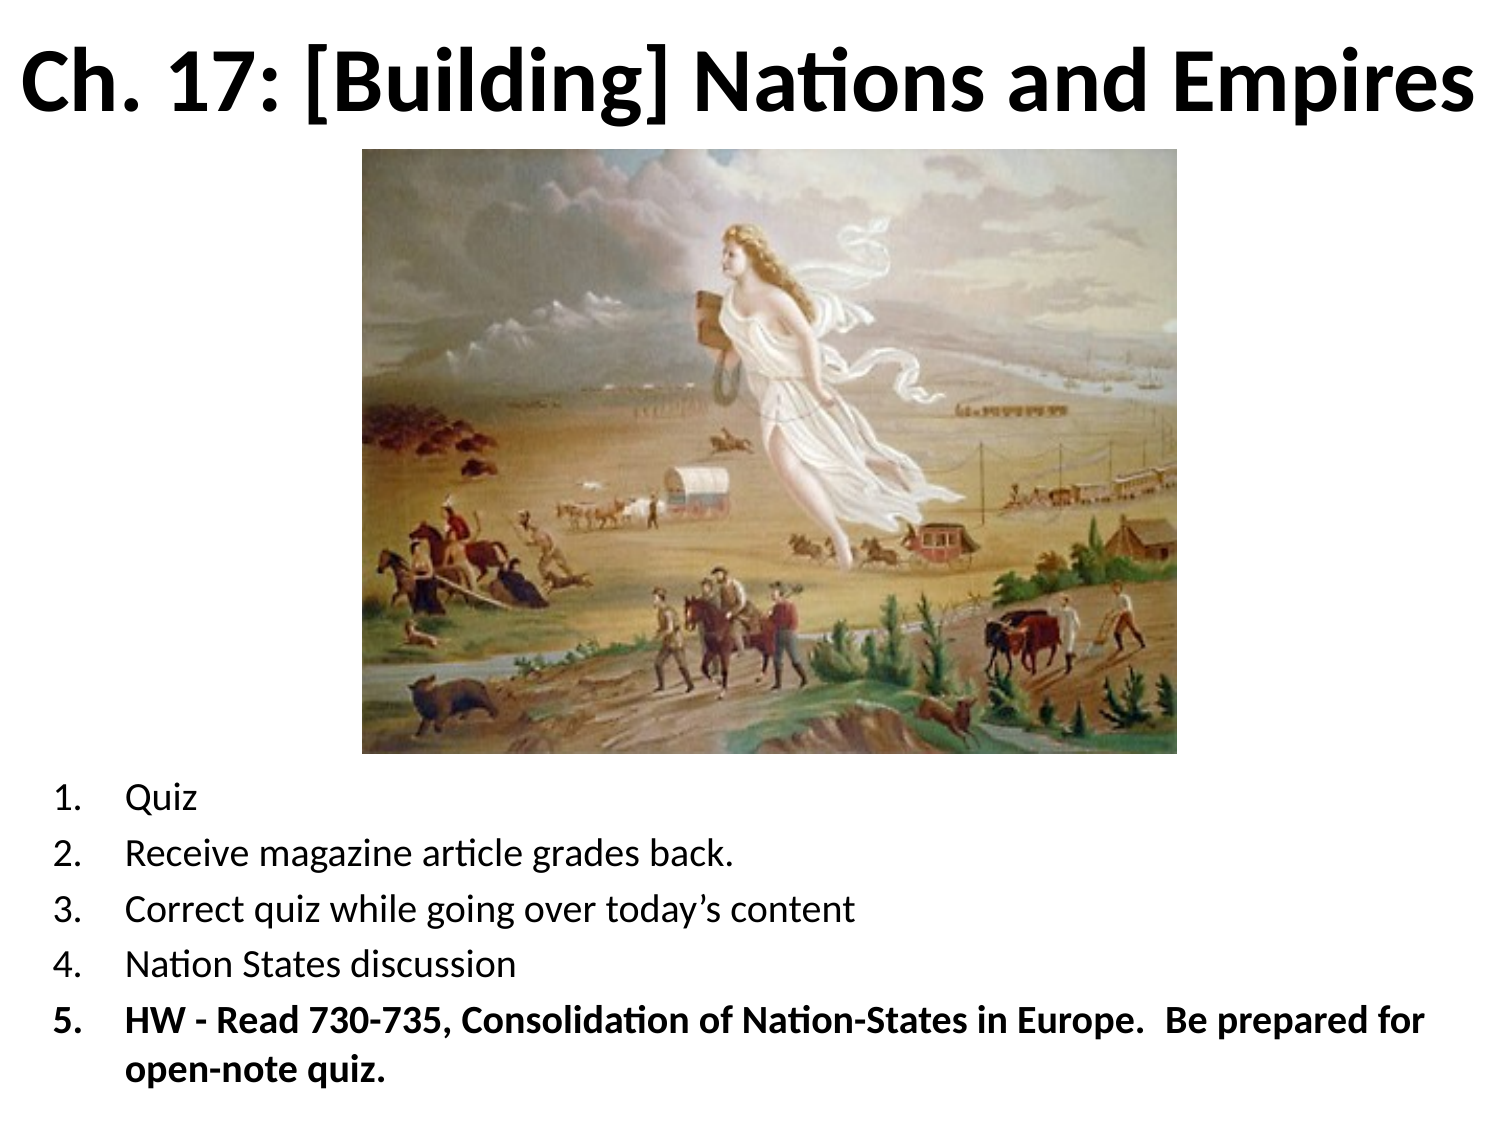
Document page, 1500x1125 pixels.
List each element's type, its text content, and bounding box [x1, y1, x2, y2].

subtitle Quiz Receive magazine article grades back. Correct quiz while going over today’s content Nation States discussion HW - Read 730-735, Consolidation of Nation-States in Europe. Be prepared for open-note quiz. [37, 762, 1500, 1100]
picture [362, 149, 1177, 754]
title Ch. 17: [Building] Nations and Empires [0, 0, 1500, 150]
